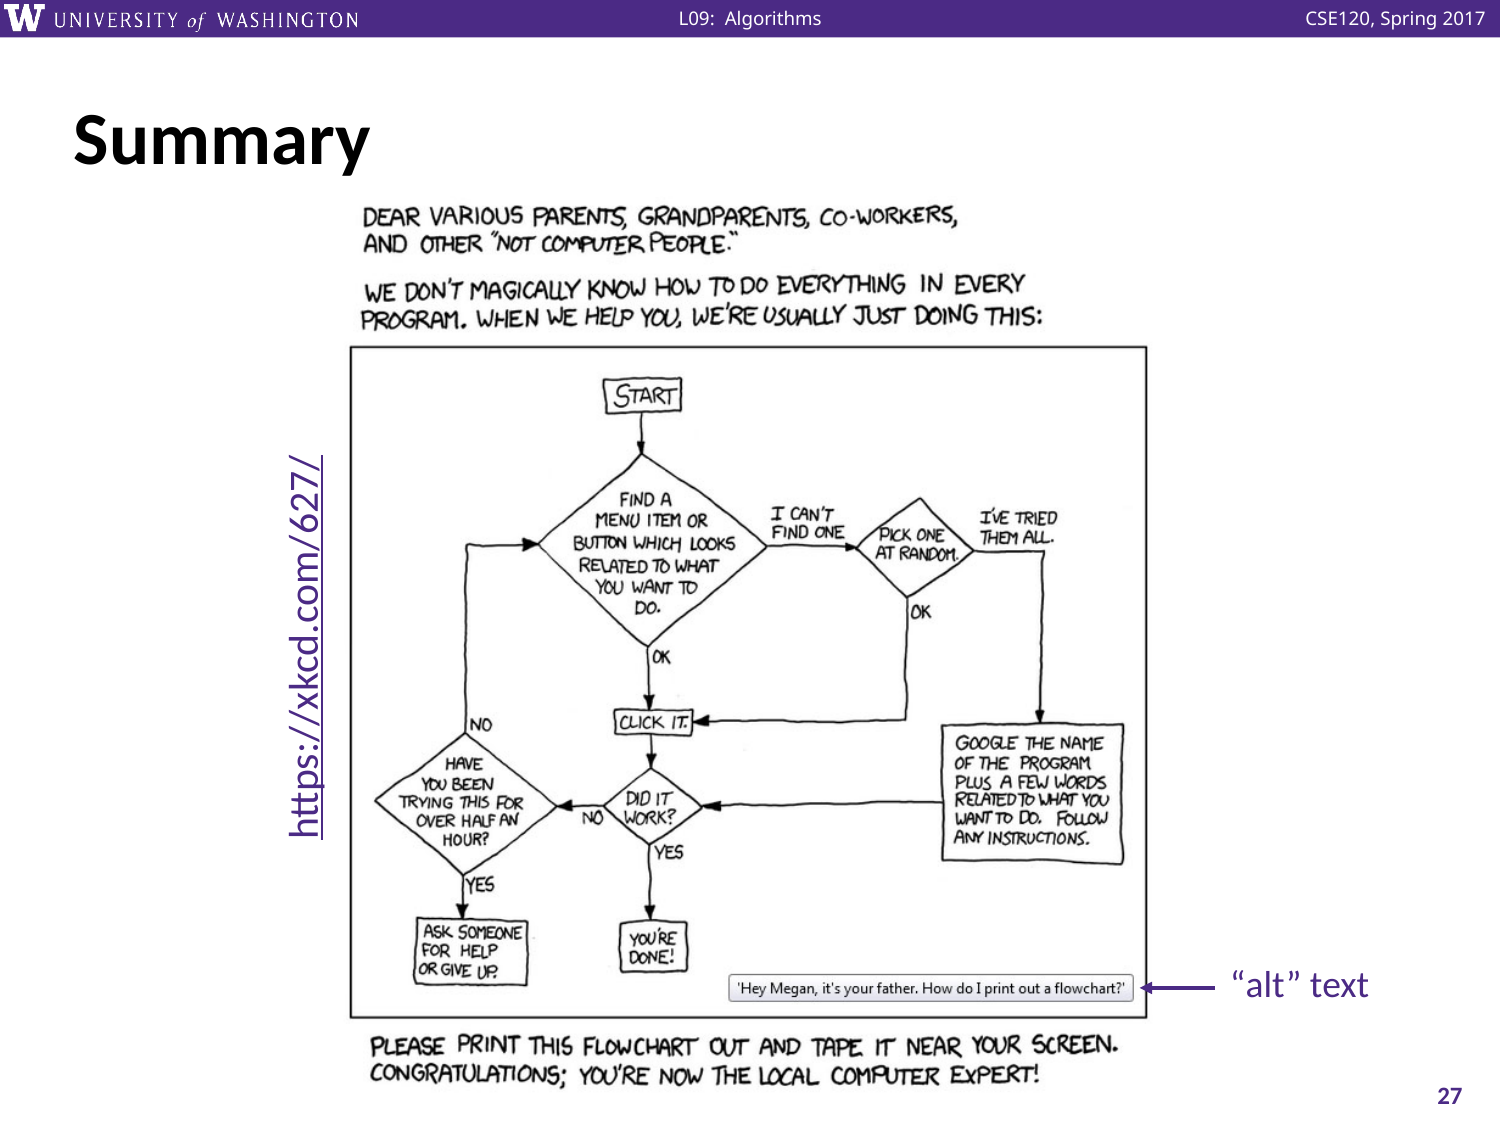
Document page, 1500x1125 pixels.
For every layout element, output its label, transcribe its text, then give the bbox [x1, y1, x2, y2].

picture [4, 4, 358, 32]
text_box “alt” text [1215, 961, 1384, 1013]
title Summary [58, 71, 1438, 198]
slide_number 27 [1400, 1065, 1500, 1125]
text_box https://xkcd.com/627/ [268, 439, 329, 855]
picture [334, 196, 1162, 1098]
